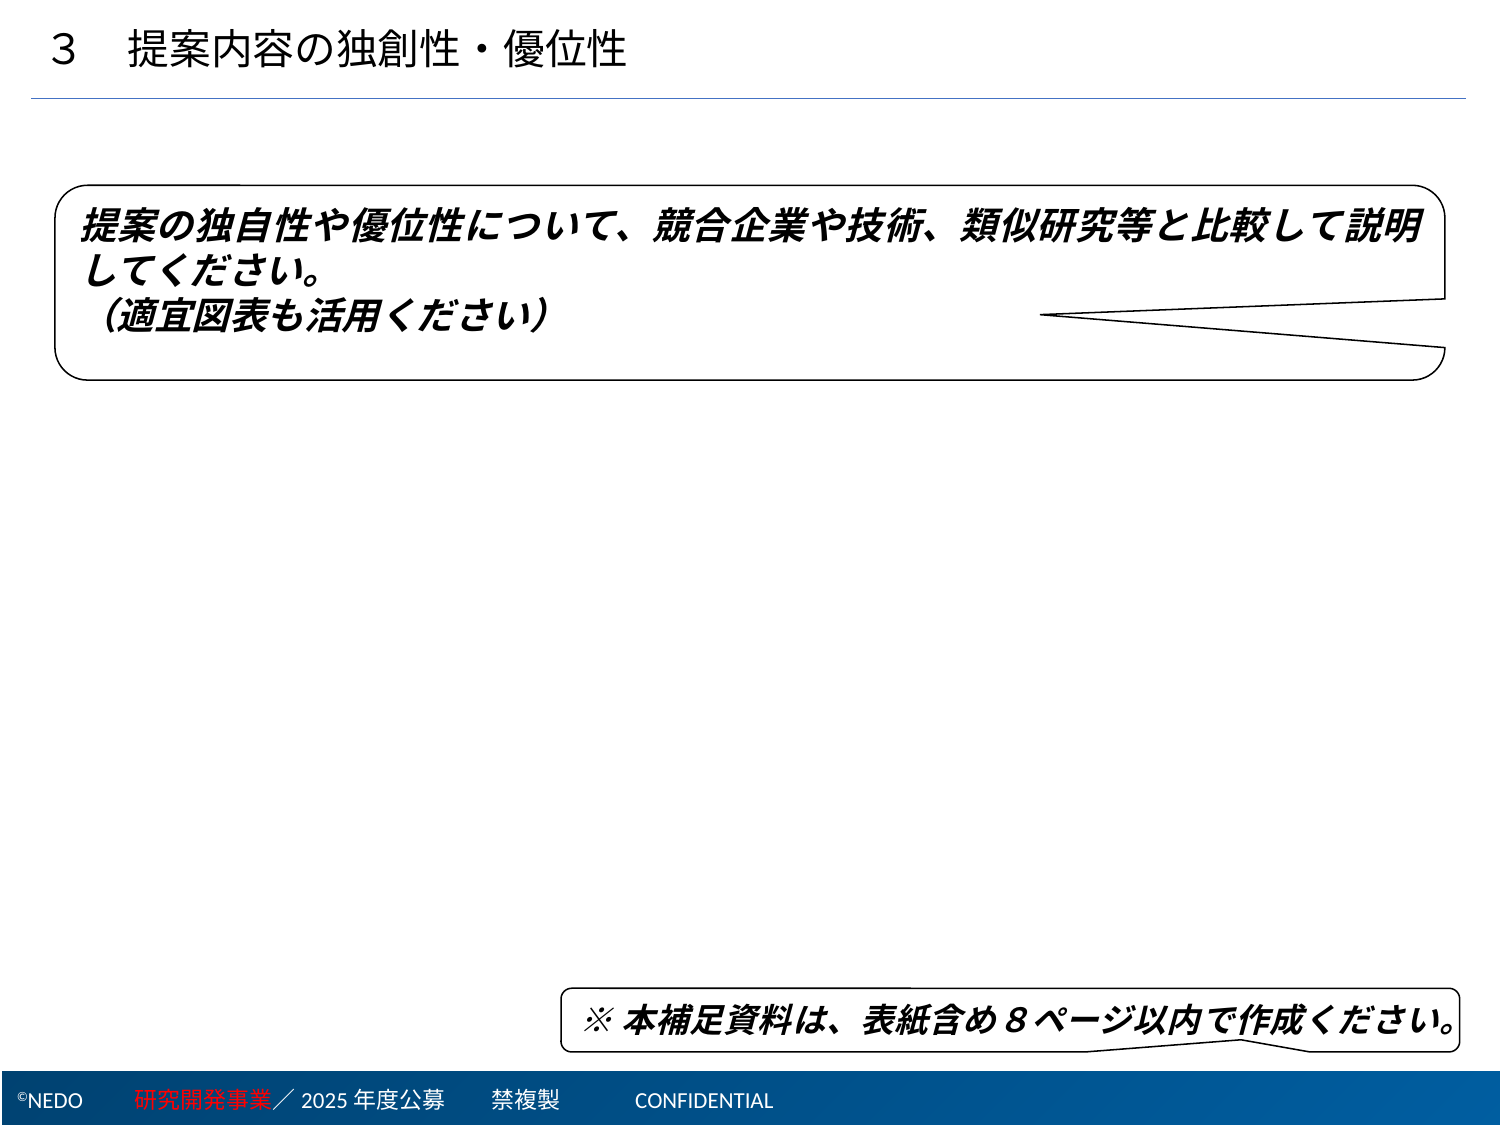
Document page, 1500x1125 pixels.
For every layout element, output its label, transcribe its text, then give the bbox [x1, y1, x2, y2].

text_box ※本補足資料は、表紙含め８ページ以内で作成ください。 [560, 988, 1460, 1052]
text_box 提案の独自性や優位性について、競合企業や技術、類似研究等と比較して説明してください。 （適宜図表も活用ください） [54, 185, 1445, 381]
text_box ３ 提案内容の独創性・優位性 [29, 15, 644, 81]
